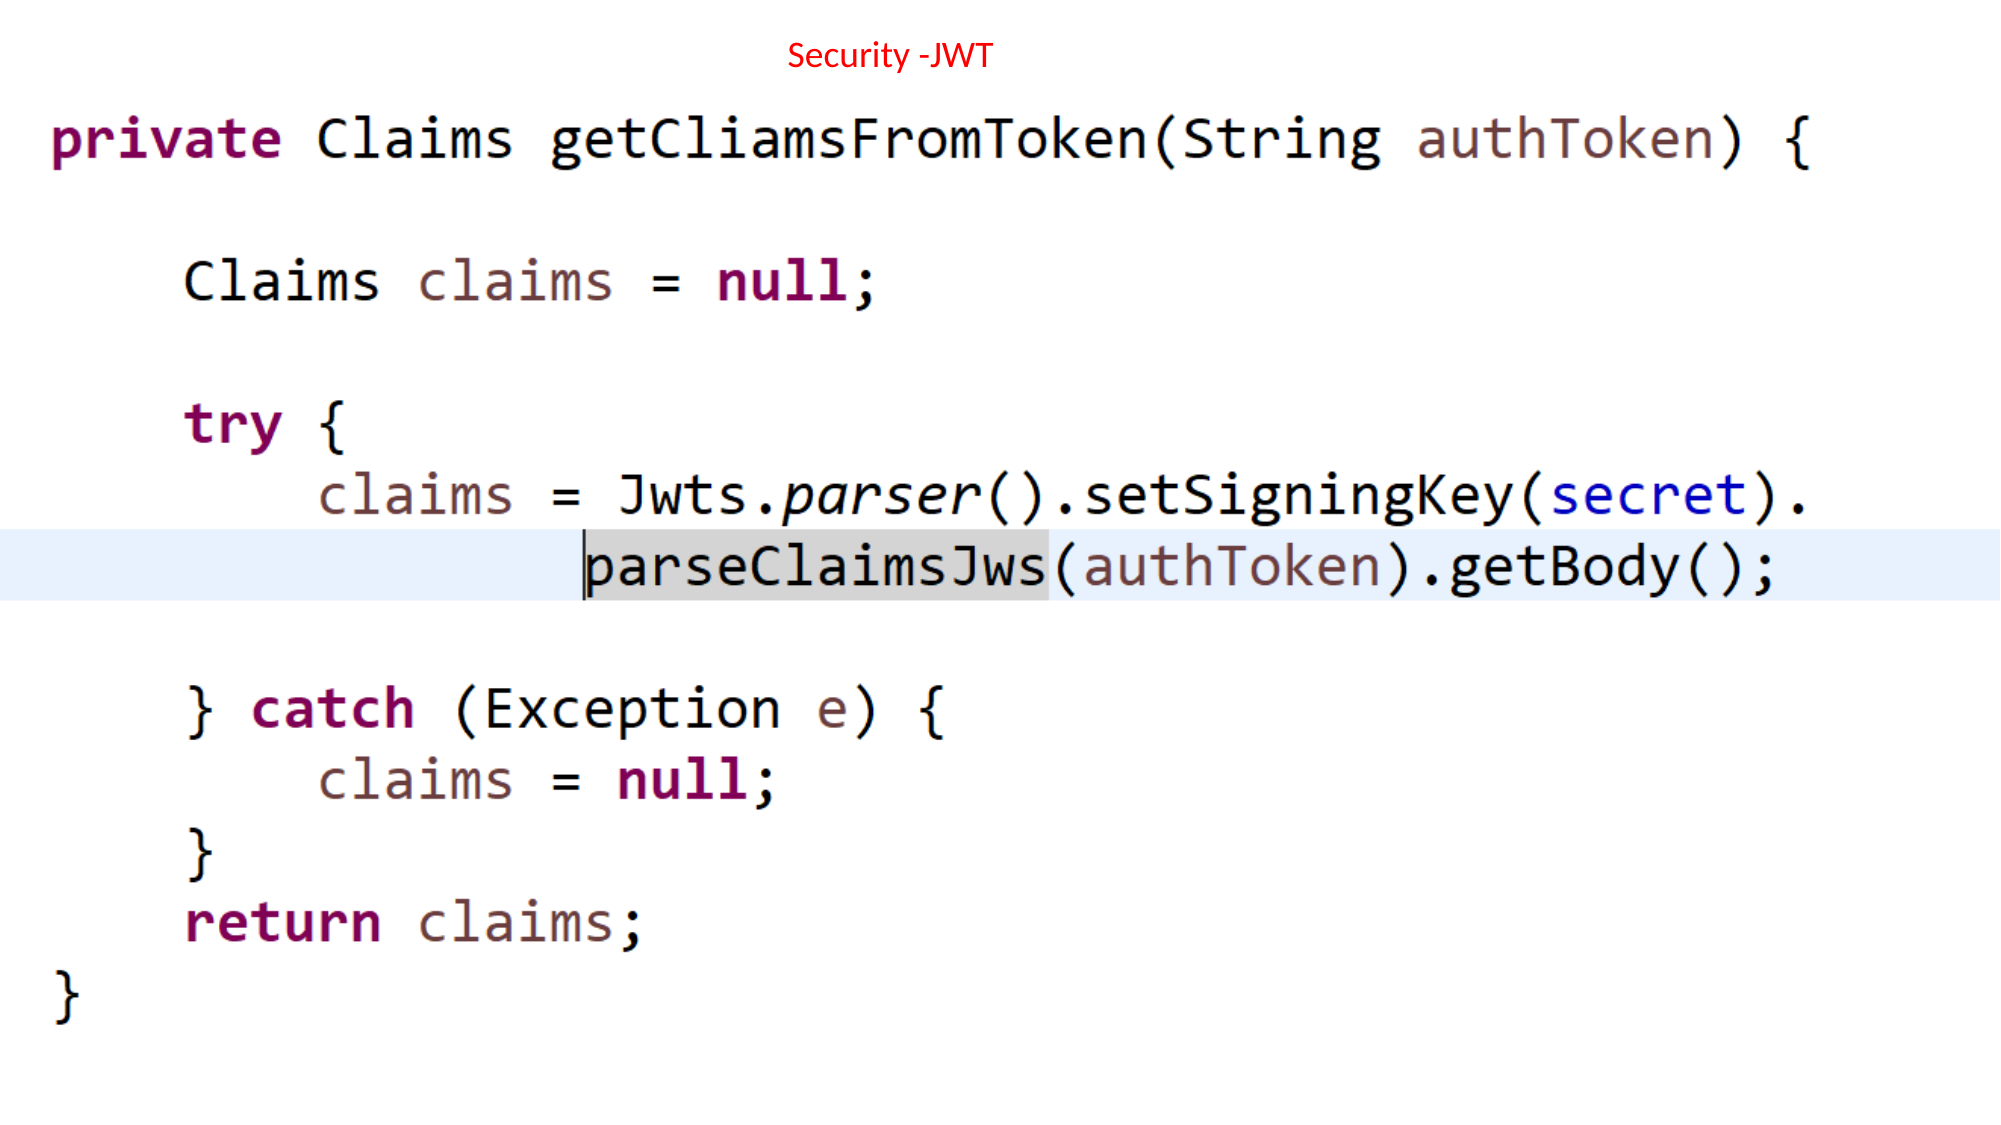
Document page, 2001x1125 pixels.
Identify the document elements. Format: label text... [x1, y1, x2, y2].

text_box Security -JWT [368, 16, 1413, 88]
picture [0, 93, 2000, 1032]
